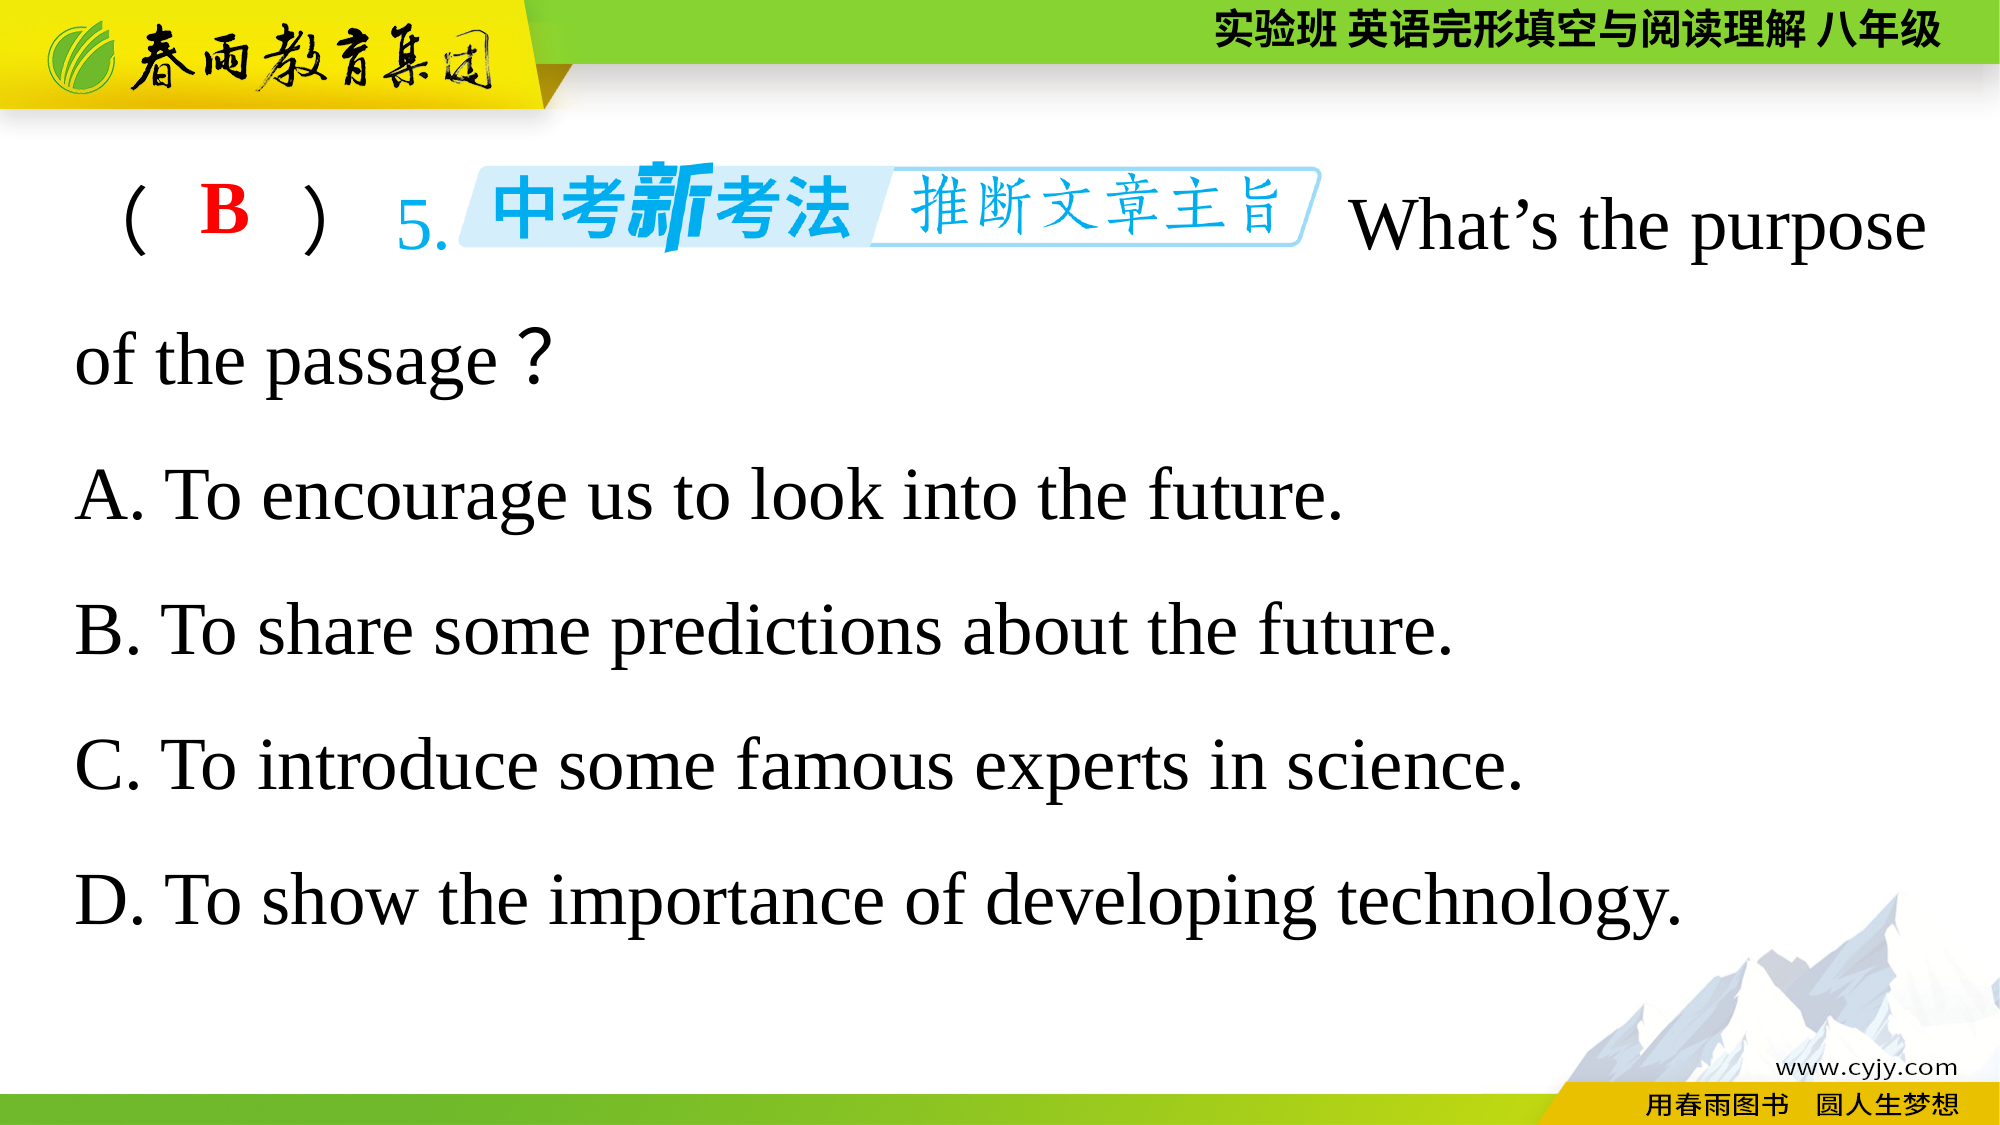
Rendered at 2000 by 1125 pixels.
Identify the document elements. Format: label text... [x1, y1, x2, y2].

picture [0, 0, 2000, 1125]
text_box B [186, 151, 266, 256]
list （ ）5. What’s the purpose of the passage？ A. To encourage us to look into the future. B. To share some predictions about the future. C. To introduce some famous experts in science. D. To show the importance of developing technology. [59, 122, 1944, 956]
